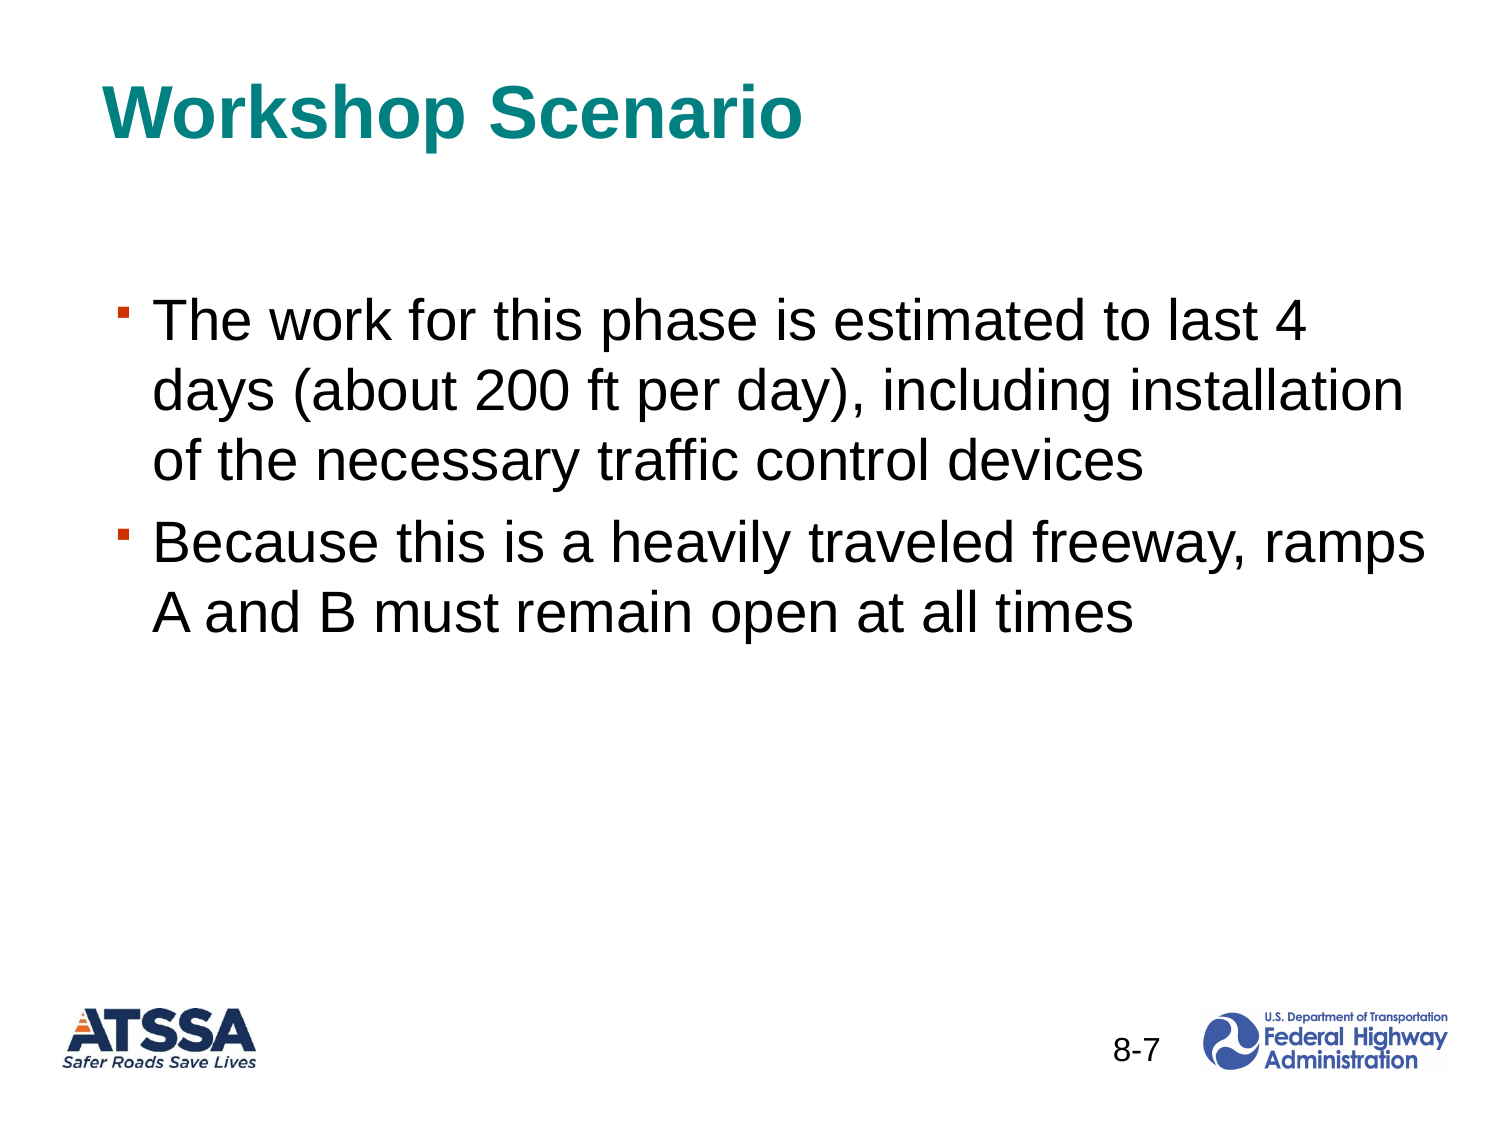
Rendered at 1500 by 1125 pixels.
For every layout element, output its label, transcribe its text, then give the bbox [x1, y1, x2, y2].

title Workshop Scenario [87, 0, 1500, 218]
list The work for this phase is estimated to last 4 days (about 200 ft per day), including installation of the necessary traffic control devices Because this is a heavily traveled freeway, ramps A and B must remain open at all times [99, 274, 1451, 1013]
picture [1200, 1013, 1450, 1072]
picture [62, 1008, 256, 1068]
